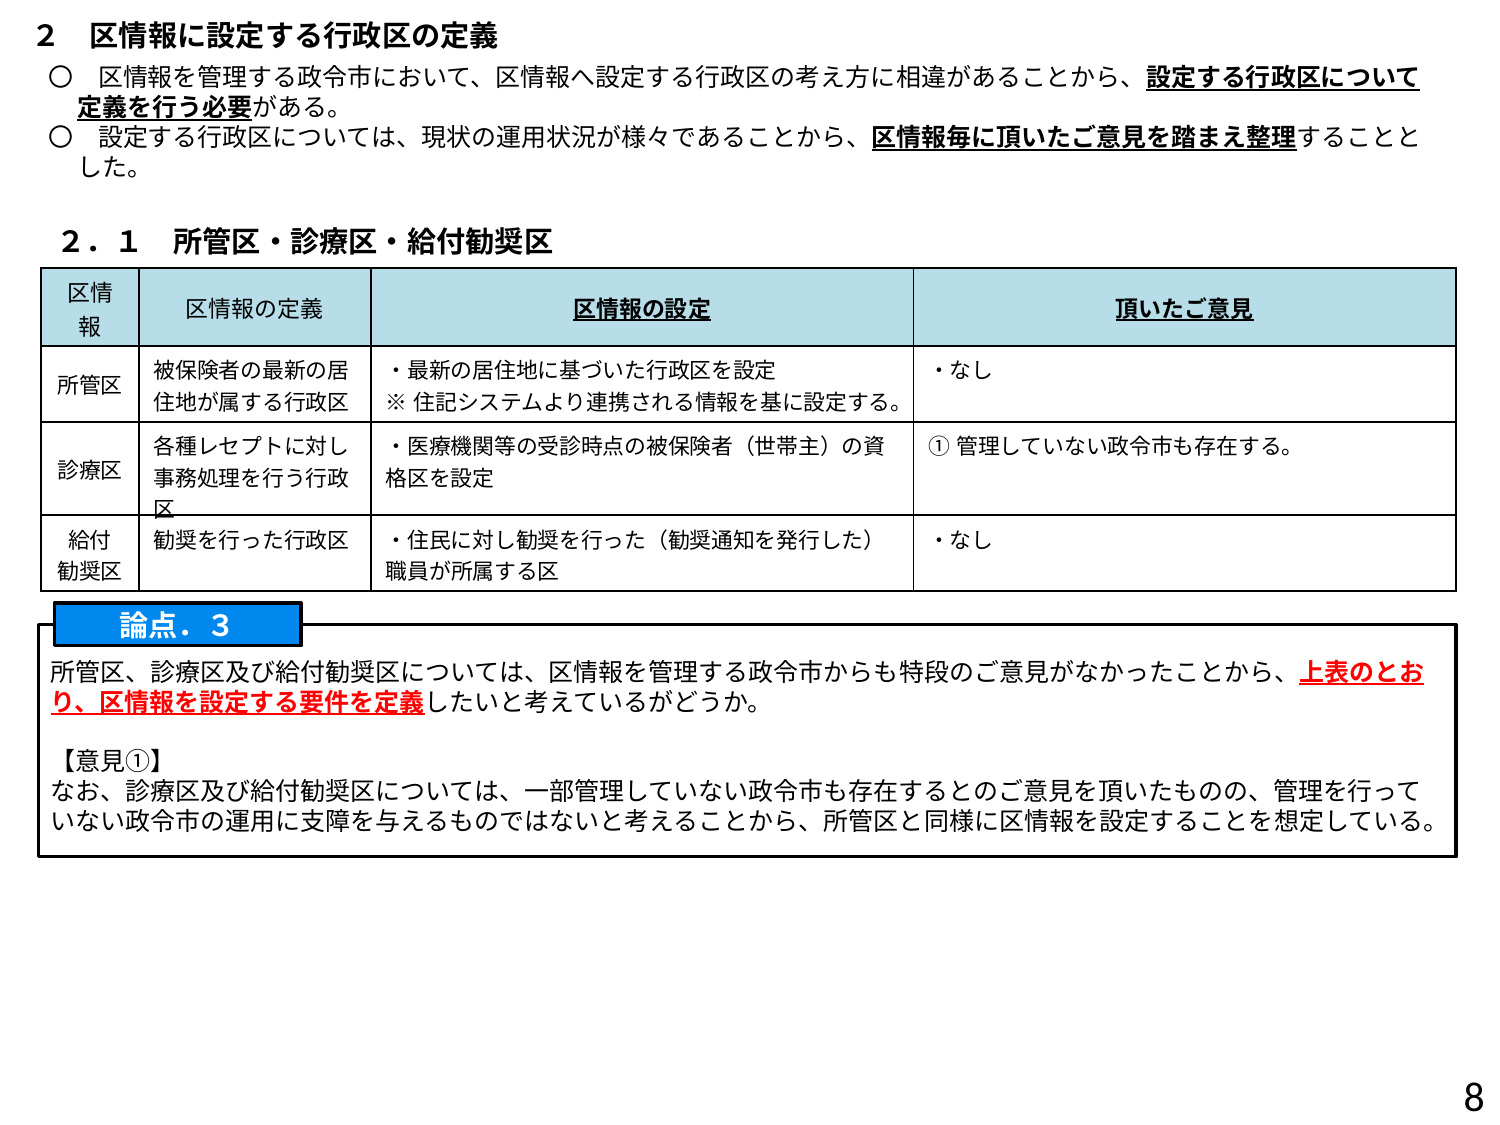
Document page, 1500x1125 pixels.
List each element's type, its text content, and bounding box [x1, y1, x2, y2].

text_box 論点．３ [52, 601, 303, 648]
table_cell ①管理していない政令市も存在する。 [914, 423, 1455, 514]
slide_number 7 [1149, 1065, 1500, 1125]
table_header 頂いたご意見 [914, 269, 1455, 345]
table_cell ・なし [914, 516, 1455, 590]
text_box 所管区、診療区及び給付勧奨区については、区情報を管理する政令市からも特段のご意見がなかったことから、上表のとおり、区情報を設定する要件を定義したいと考えているがどうか。 【意見①】 なお、診療区及び給付勧奨区については、一部管理していない政令市も存在するとのご意見を頂いたものの、管理を行っていない政令市の運用に支障を与えるものではないと考えることから、所管区と同様に区情報を設定することを想定している。 [38, 624, 1457, 857]
text_box 〇 区情報を管理する政令市において、区情報へ設定する行政区の考え方に相違があることから、設定する行政区について定義を行う必要がある。 〇 設定する行政区については、現状の運用状況が様々であることから、区情報毎に頂いたご意見を踏まえ整理することとした。 [33, 54, 1457, 189]
table_cell 被保険者の最新の居住地が属する行政区 [140, 347, 370, 421]
table_cell 所管区 [42, 347, 138, 421]
table_header 区情報の定義 [140, 269, 370, 345]
table_cell ・最新の居住地に基づいた行政区を設定 ※住記システムより連携される情報を基に設定する。 [372, 347, 913, 421]
table_cell 各種レセプトに対し事務処理を行う行政区 [140, 423, 370, 514]
table_cell 勧奨を行った行政区 [140, 516, 370, 590]
table_cell ・住民に対し勧奨を行った（勧奨通知を発行した）職員が所属する区 [372, 516, 913, 590]
text_box ２．１ 所管区・診療区・給付勧奨区 [41, 209, 1465, 255]
table_header 区情報の設定 [372, 269, 913, 345]
table_cell ・医療機関等の受診時点の被保険者（世帯主）の資格区を設定 [372, 423, 913, 514]
table_header 区情報 [42, 269, 138, 345]
table_cell ・なし [914, 347, 1455, 421]
table_cell 診療区 [42, 423, 138, 514]
table_cell 給付 勧奨区 [42, 516, 138, 590]
text_box ２ 区情報に設定する行政区の定義 [16, 2, 1440, 49]
